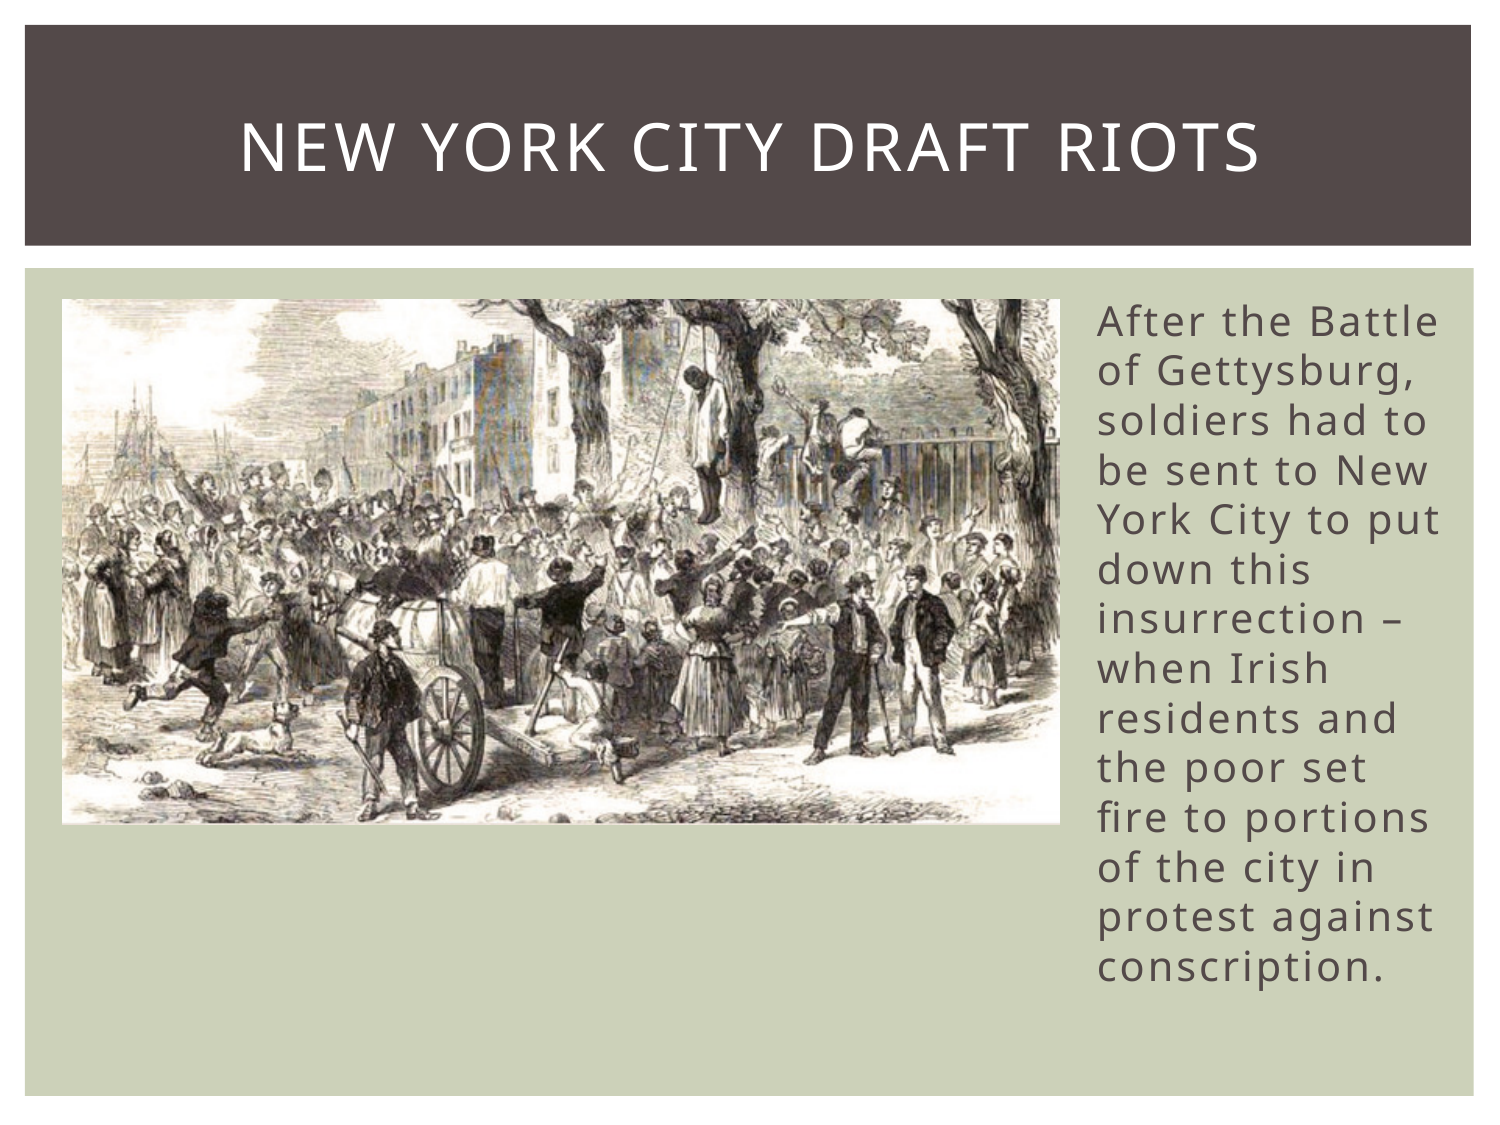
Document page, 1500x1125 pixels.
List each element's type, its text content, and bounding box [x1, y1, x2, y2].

list After the Battle of Gettysburg, soldiers had to be sent to New York City to put down this insurrection – when Irish residents and the poor set fire to portions of the city in protest against conscription. [1074, 287, 1463, 1011]
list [62, 299, 1060, 826]
title New York City Draft Riots [62, 58, 1438, 232]
